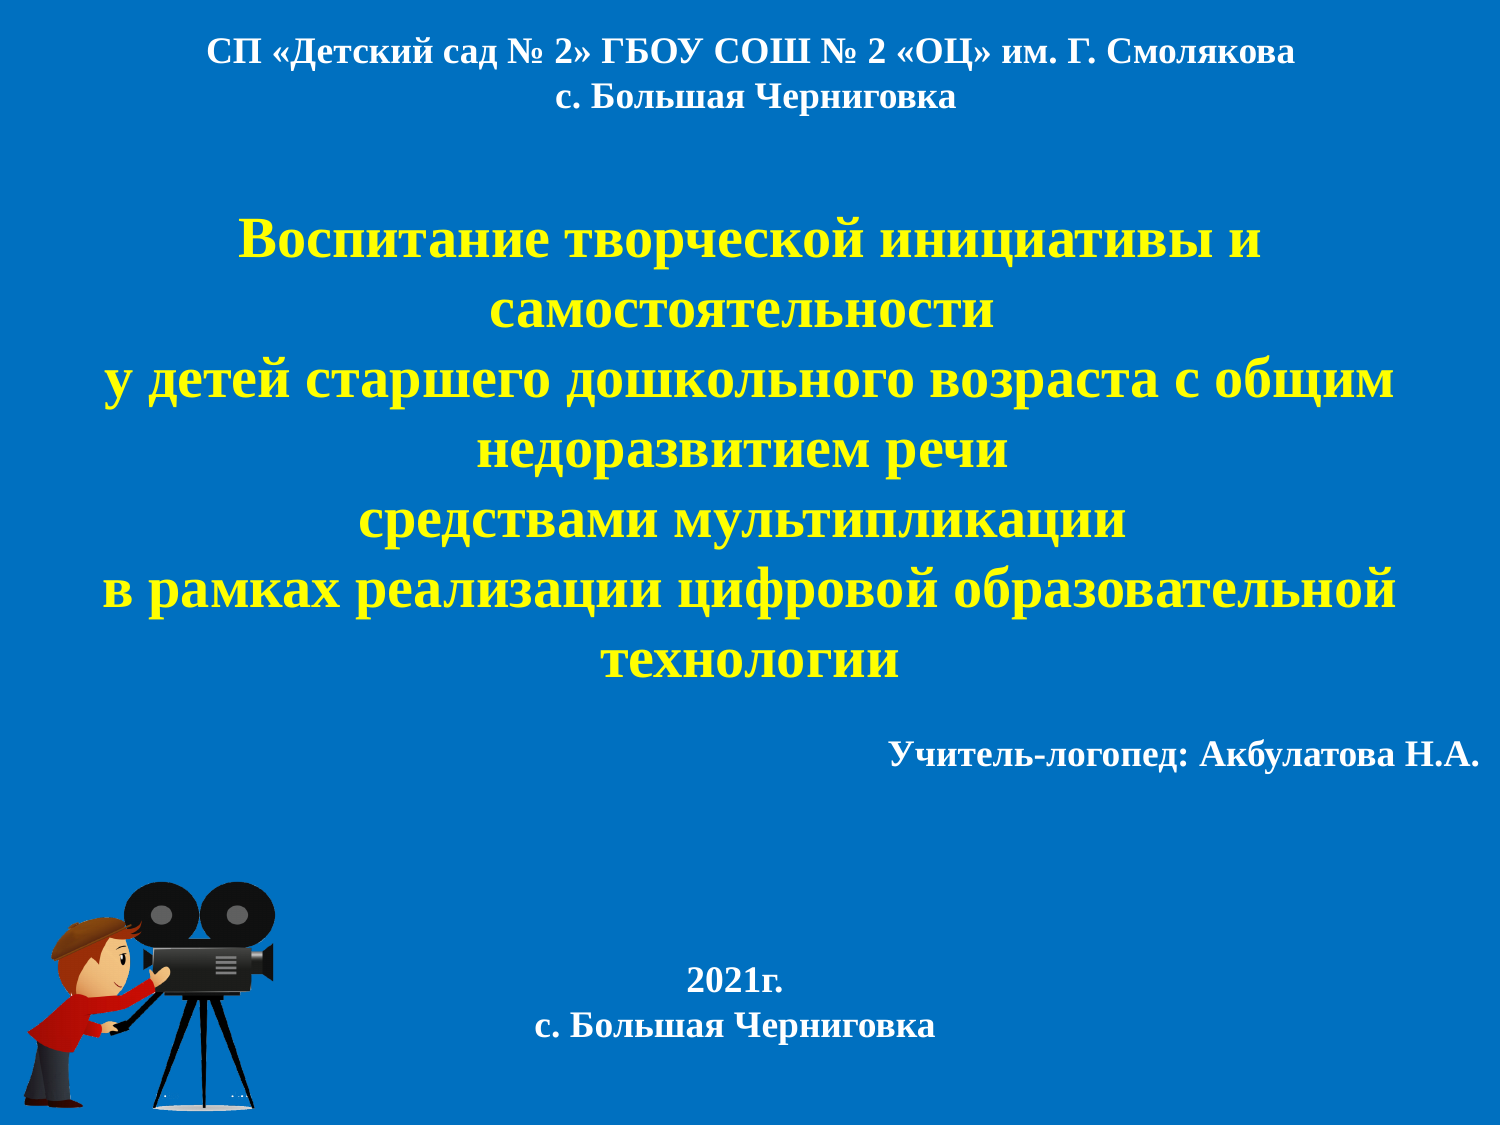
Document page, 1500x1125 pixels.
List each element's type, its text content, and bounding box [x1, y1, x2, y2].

text_box 2021г. с. Большая Черниговка [453, 938, 1018, 1061]
text_box Учитель-логопед: Акбулатова Н.А. [866, 690, 1500, 813]
picture [0, 857, 302, 1125]
text_box СП «Детский сад № 2» ГБОУ СОШ № 2 «ОЦ» им. Г. Смолякова с. Большая Черниговка [169, 0, 1343, 144]
text_box Воспитание творческой инициативы и самостоятельности у детей старшего дошкольного возраста с общим недоразвитием речи средствами мультипликации в рамках реализации цифровой образовательной технологии [0, 371, 1500, 517]
